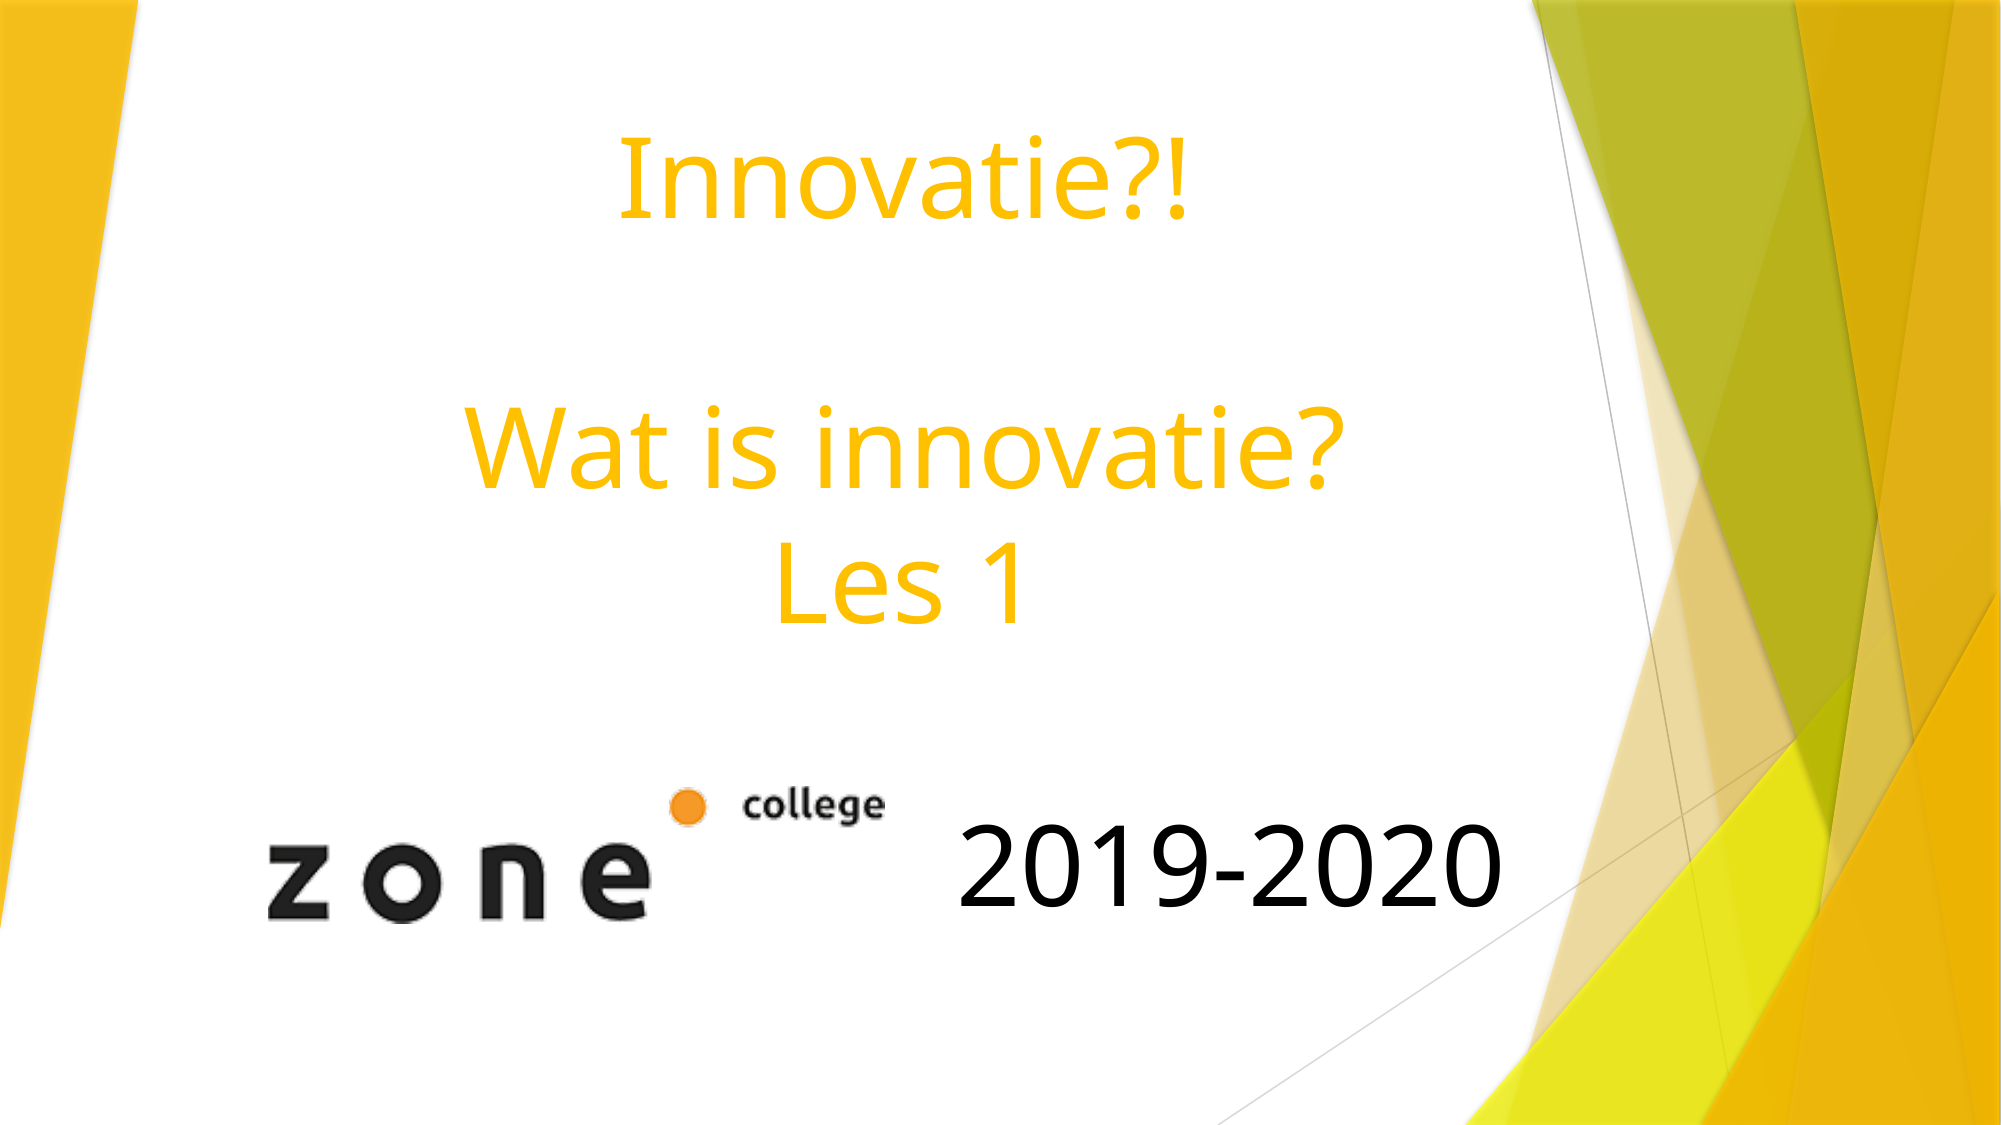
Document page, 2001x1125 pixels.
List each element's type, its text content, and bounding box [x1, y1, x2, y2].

picture [267, 786, 885, 924]
title Innovatie?! Wat is innovatie? Les 1 [268, 230, 1543, 654]
subtitle 2019-2020 [247, 786, 1522, 967]
